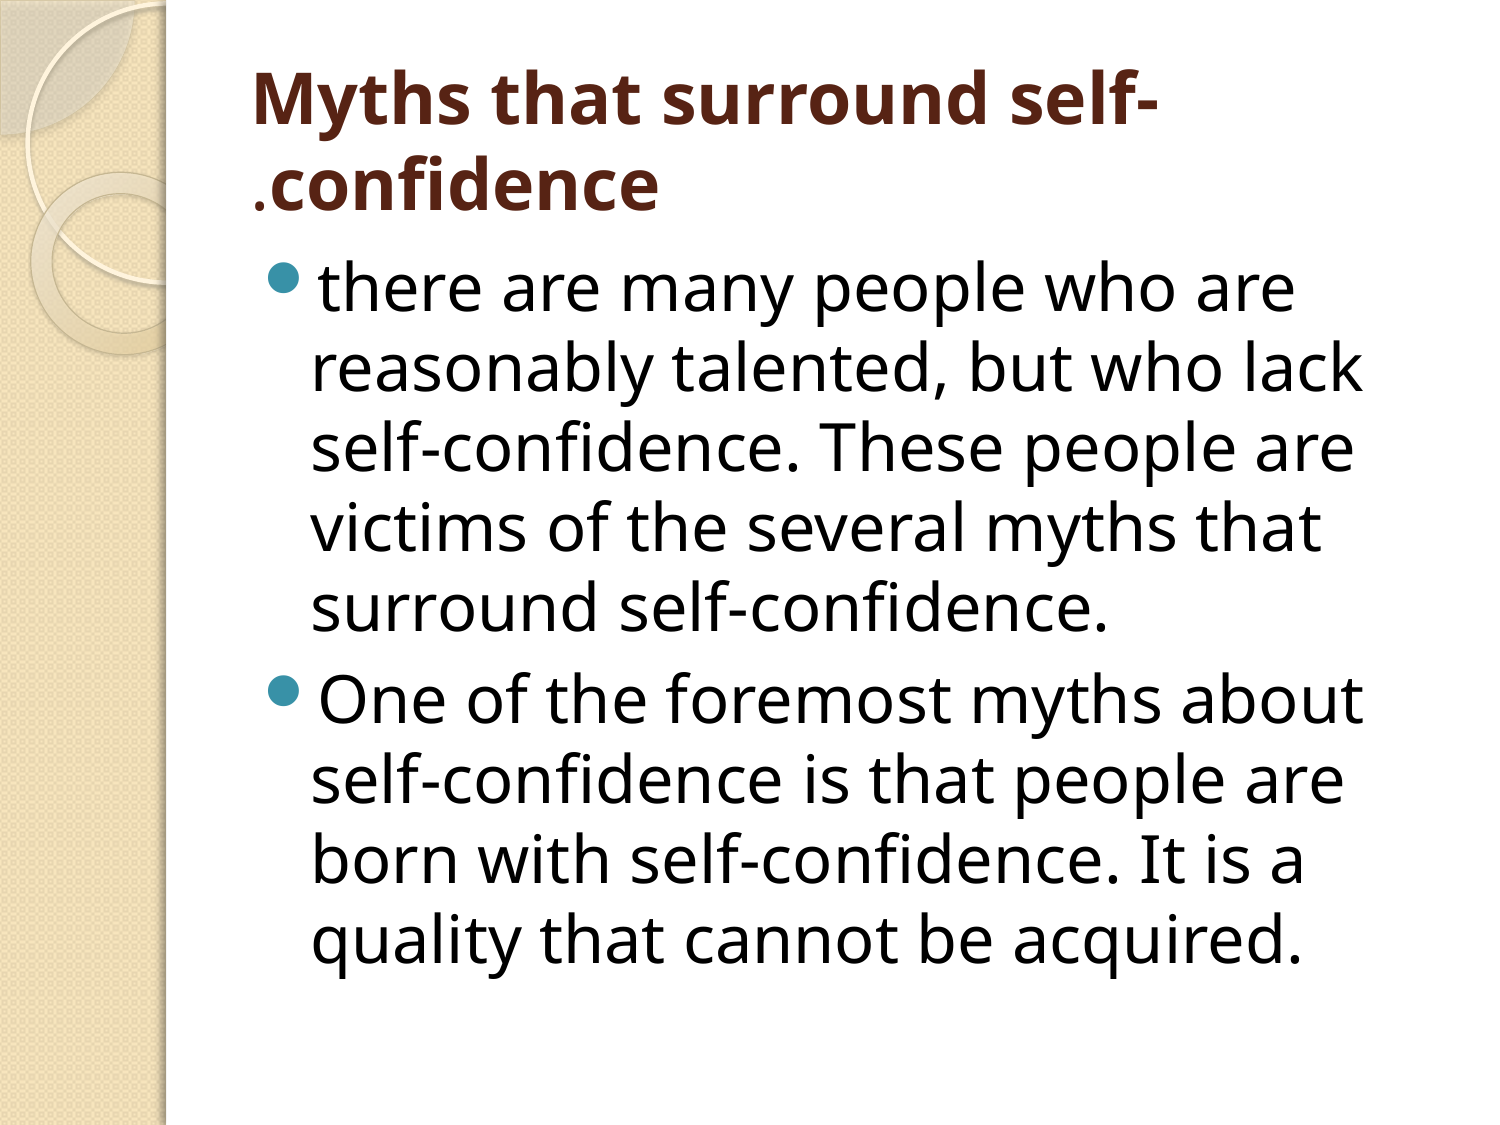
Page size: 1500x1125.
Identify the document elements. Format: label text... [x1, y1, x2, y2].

title Myths that surround self-confidence. [235, 45, 1466, 233]
list there are many people who are reasonably talented, but who lack self-confidence. These people are victims of the several myths that surround self-confidence. One of the foremost myths about self-confidence is that people are born with self-confidence. It is a quality that cannot be acquired. [235, 237, 1466, 1025]
